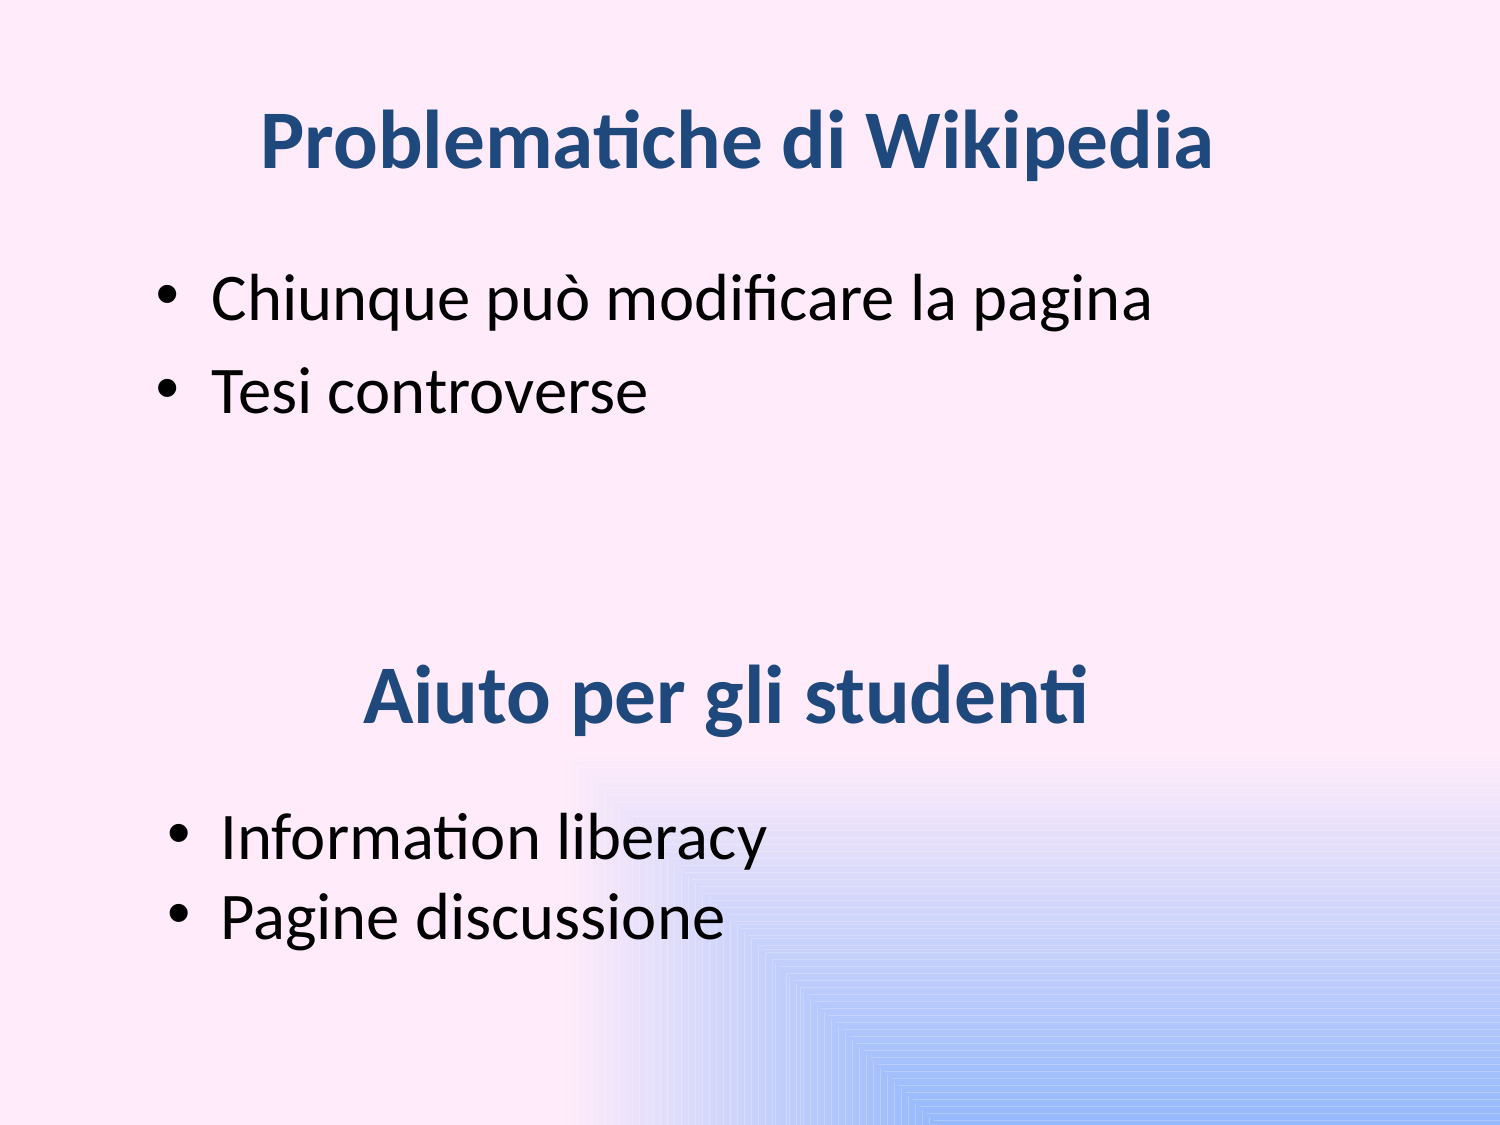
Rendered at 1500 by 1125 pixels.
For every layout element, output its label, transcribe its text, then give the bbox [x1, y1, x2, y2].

text_box Aiuto per gli studenti [117, 632, 1336, 748]
text_box Information liberacy Pagine discussione [152, 785, 1395, 1005]
list Chiunque può modificare la pagina Tesi controverse [140, 246, 1360, 457]
title Problematiche di Wikipedia [105, 70, 1372, 200]
